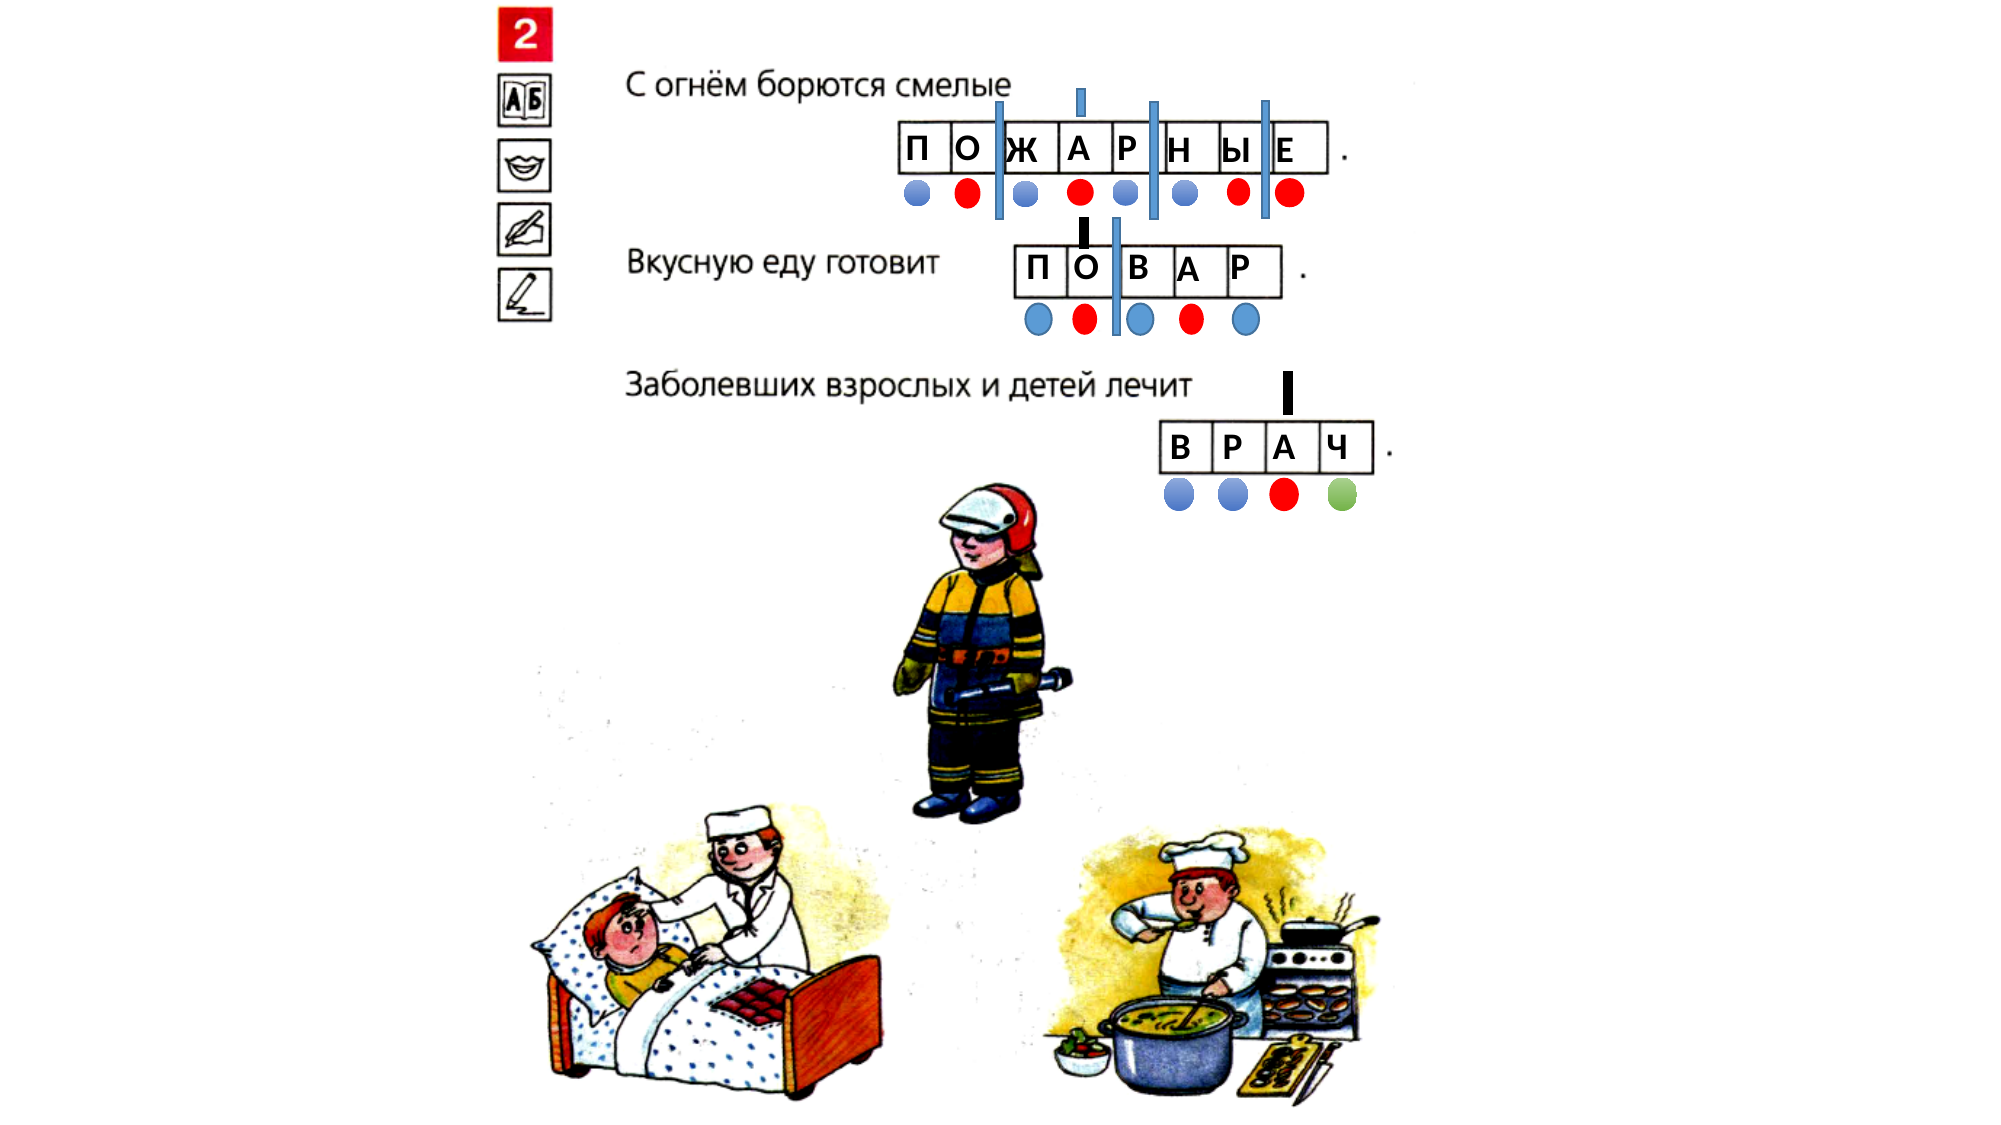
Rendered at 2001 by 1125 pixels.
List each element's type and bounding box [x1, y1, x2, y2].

list [469, 0, 1421, 1108]
